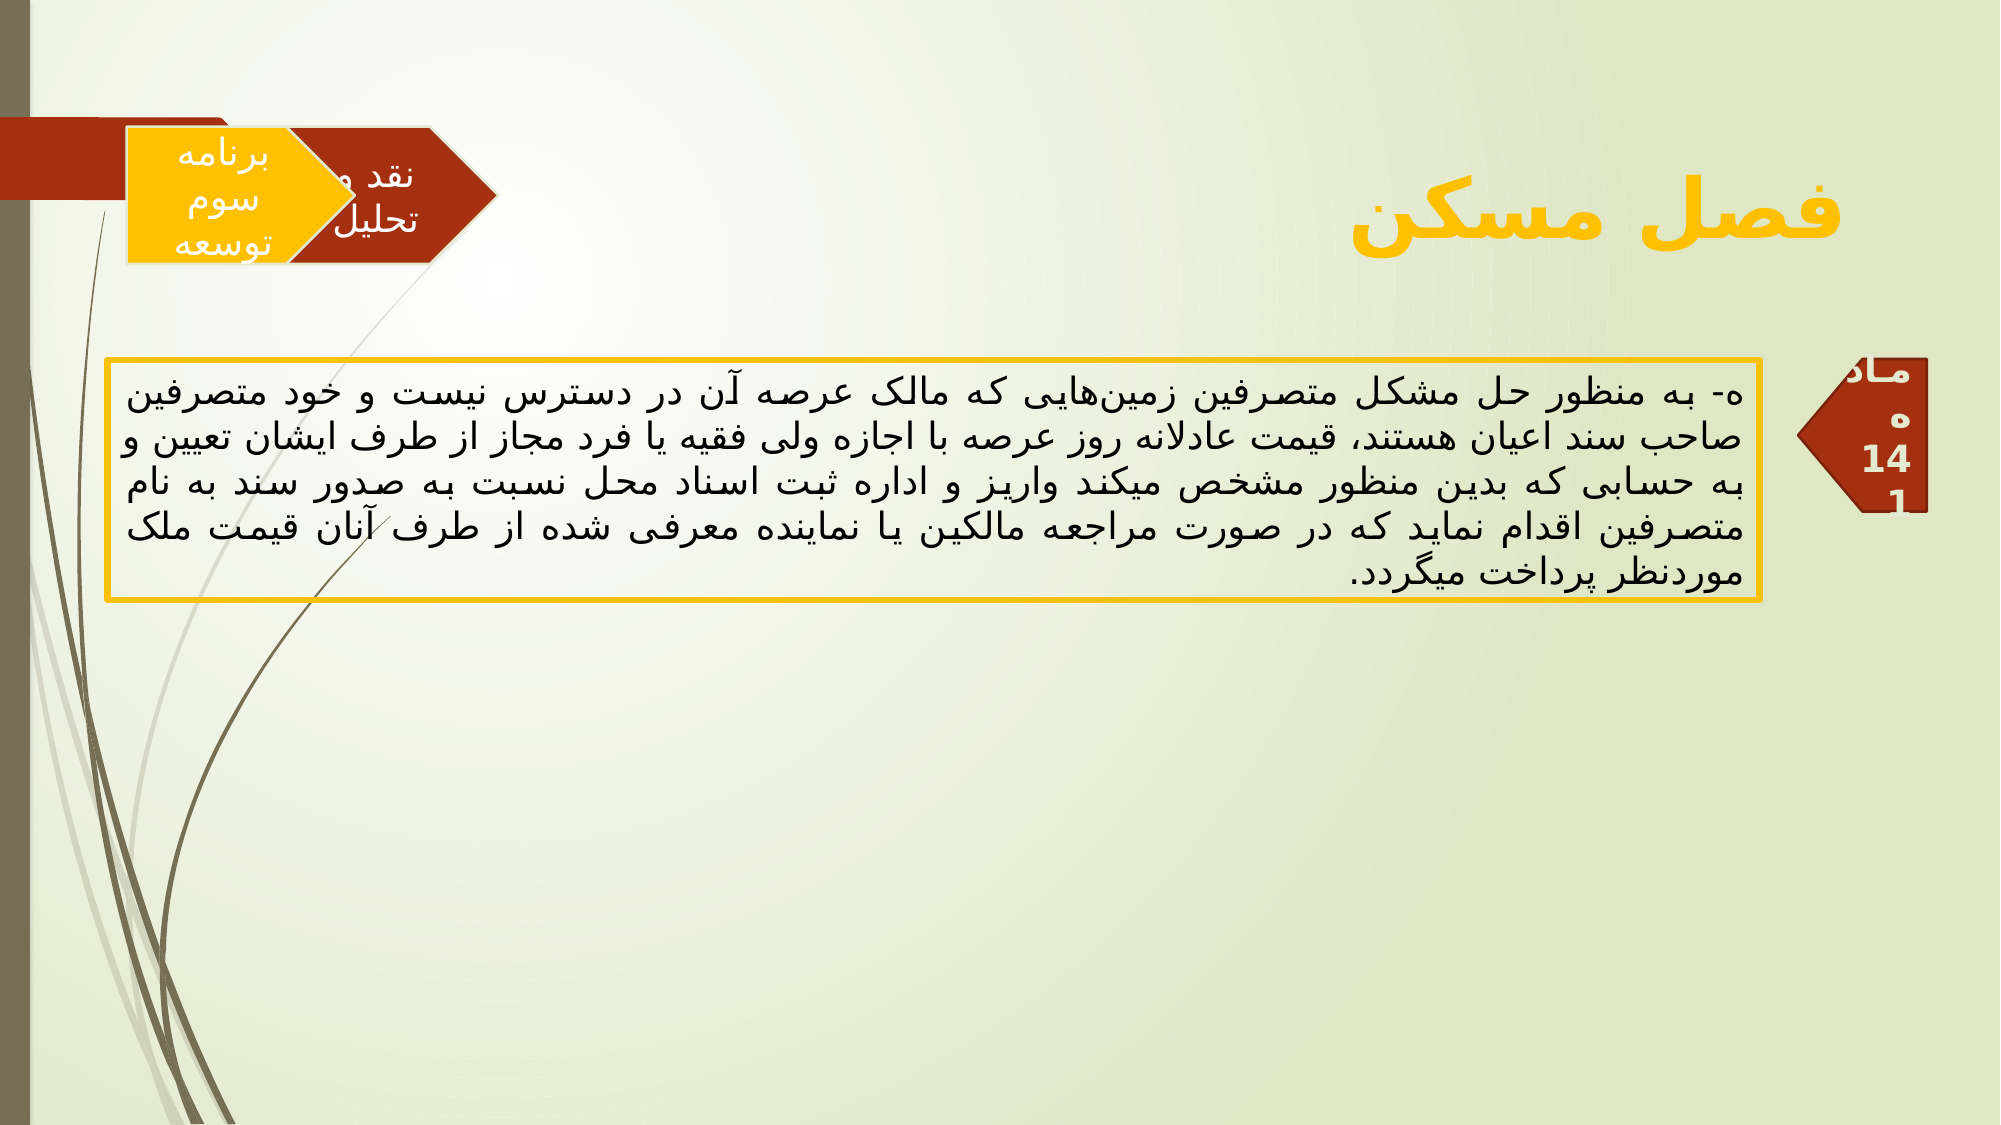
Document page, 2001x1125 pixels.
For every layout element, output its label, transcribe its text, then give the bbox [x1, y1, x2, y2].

text_box ه- به منظور حل مشکل متصرفین زمین‌هایی که مالک عرصه آن در دسترس نیست و خود متصرفین صاحب سند اعیان هستند، قیمت عادلانه روز عرصه با اجازه ولی فقیه یا فرد مجاز از طرف ایشان تعیین و به حسابی که بدین منظور مشخص میکند واریز و اداره ثبت اسناد محل نسبت به صدور سند به نام متصرفین اقدام نماید که در صورت مراجعه مالکین یا نماینده معرفی شده از طرف آنان قیمت ملک موردنظر پرداخت میگردد. [107, 360, 1760, 600]
text_box ماده 141 [1797, 357, 1929, 513]
text_box فصل مسکن [540, 147, 1863, 263]
text_box نقد و تحلیل [287, 125, 500, 266]
text_box برنامه سوم توسعه [125, 125, 356, 266]
